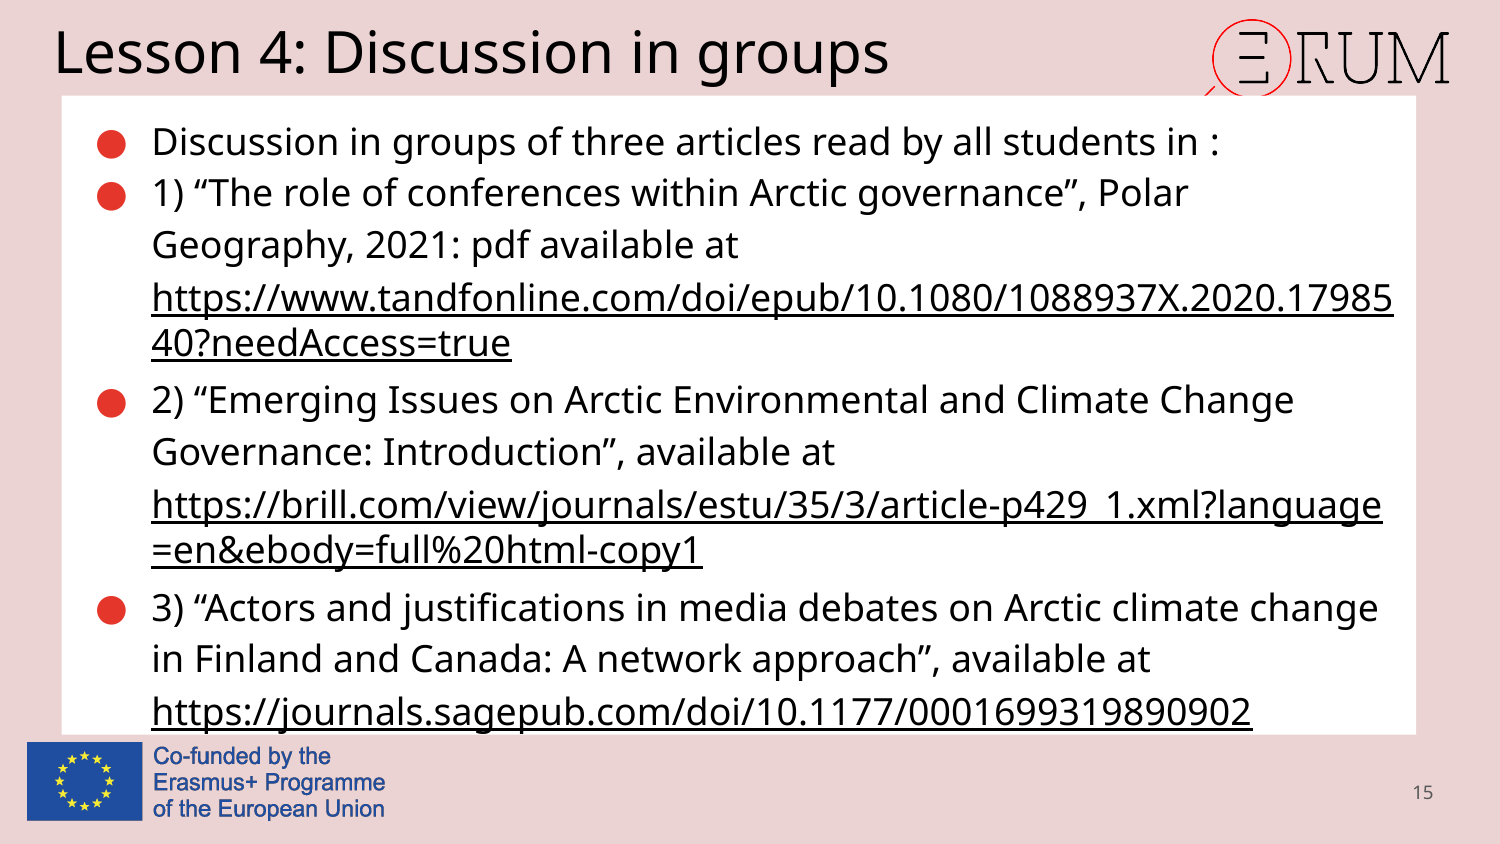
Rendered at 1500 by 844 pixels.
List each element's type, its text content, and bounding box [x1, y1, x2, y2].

title Lesson 4: Discussion in groups [38, 0, 1155, 94]
picture [1136, 0, 1500, 137]
slide_number 15 [1358, 761, 1449, 826]
picture [27, 742, 385, 821]
list Discussion in groups of three articles read by all students in : 1) “The role of conferences within Arctic governance”, Polar Geography, 2021: pdf available at https://www.tandfonline.com/doi/epub/10.1080/1088937X.2020.1798540?needAccess=true 2) “Emerging Issues on Arctic Environmental and Climate Change Governance: Introduction”, available at https://brill.com/view/journals/estu/35/3/article-p429_1.xml?language=en&ebody=full%20html-copy1 3) “Actors and justifications in media debates on Arctic climate change in Finland and Canada: A network approach”, available at https://journals.sagepub.com/doi/10.1177/0001699319890902 [61, 95, 1417, 735]
